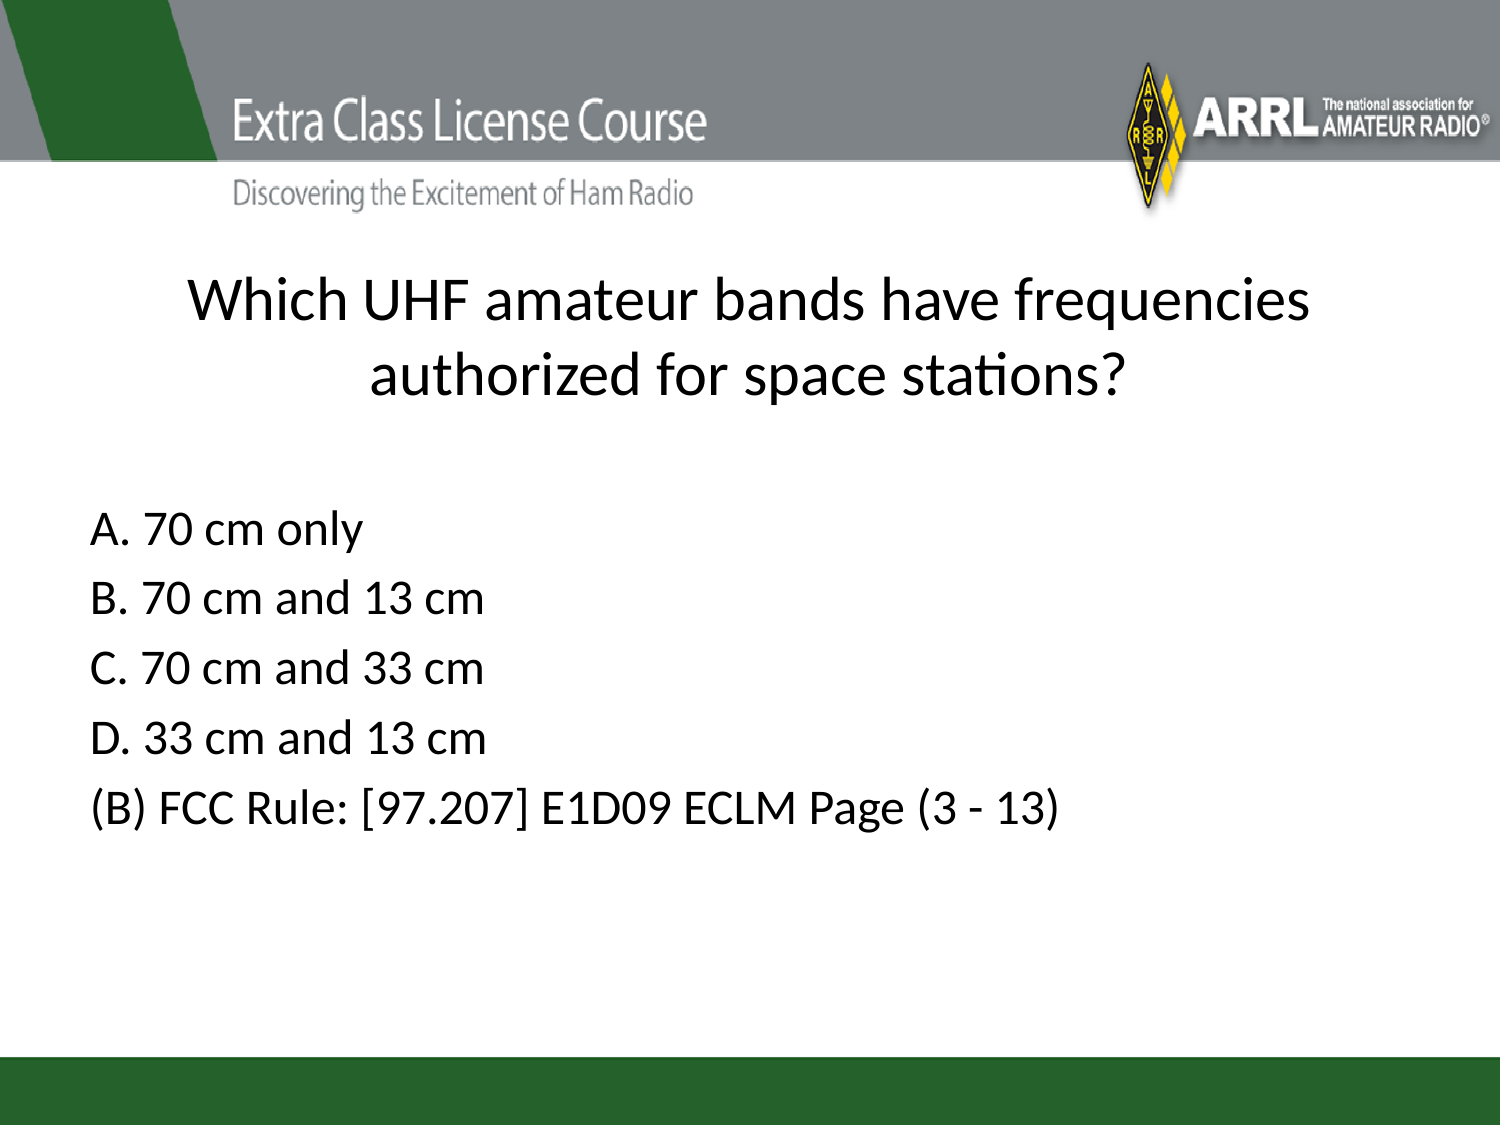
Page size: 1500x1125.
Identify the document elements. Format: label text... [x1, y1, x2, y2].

title Which UHF amateur bands have frequencies authorized for space stations? [75, 250, 1425, 437]
picture [0, 0, 1500, 1125]
list A. 70 cm only B. 70 cm and 13 cm C. 70 cm and 33 cm D. 33 cm and 13 cm (B) FCC Rule: [97.207] E1D09 ECLM Page (3 - 13) [75, 487, 1425, 1005]
